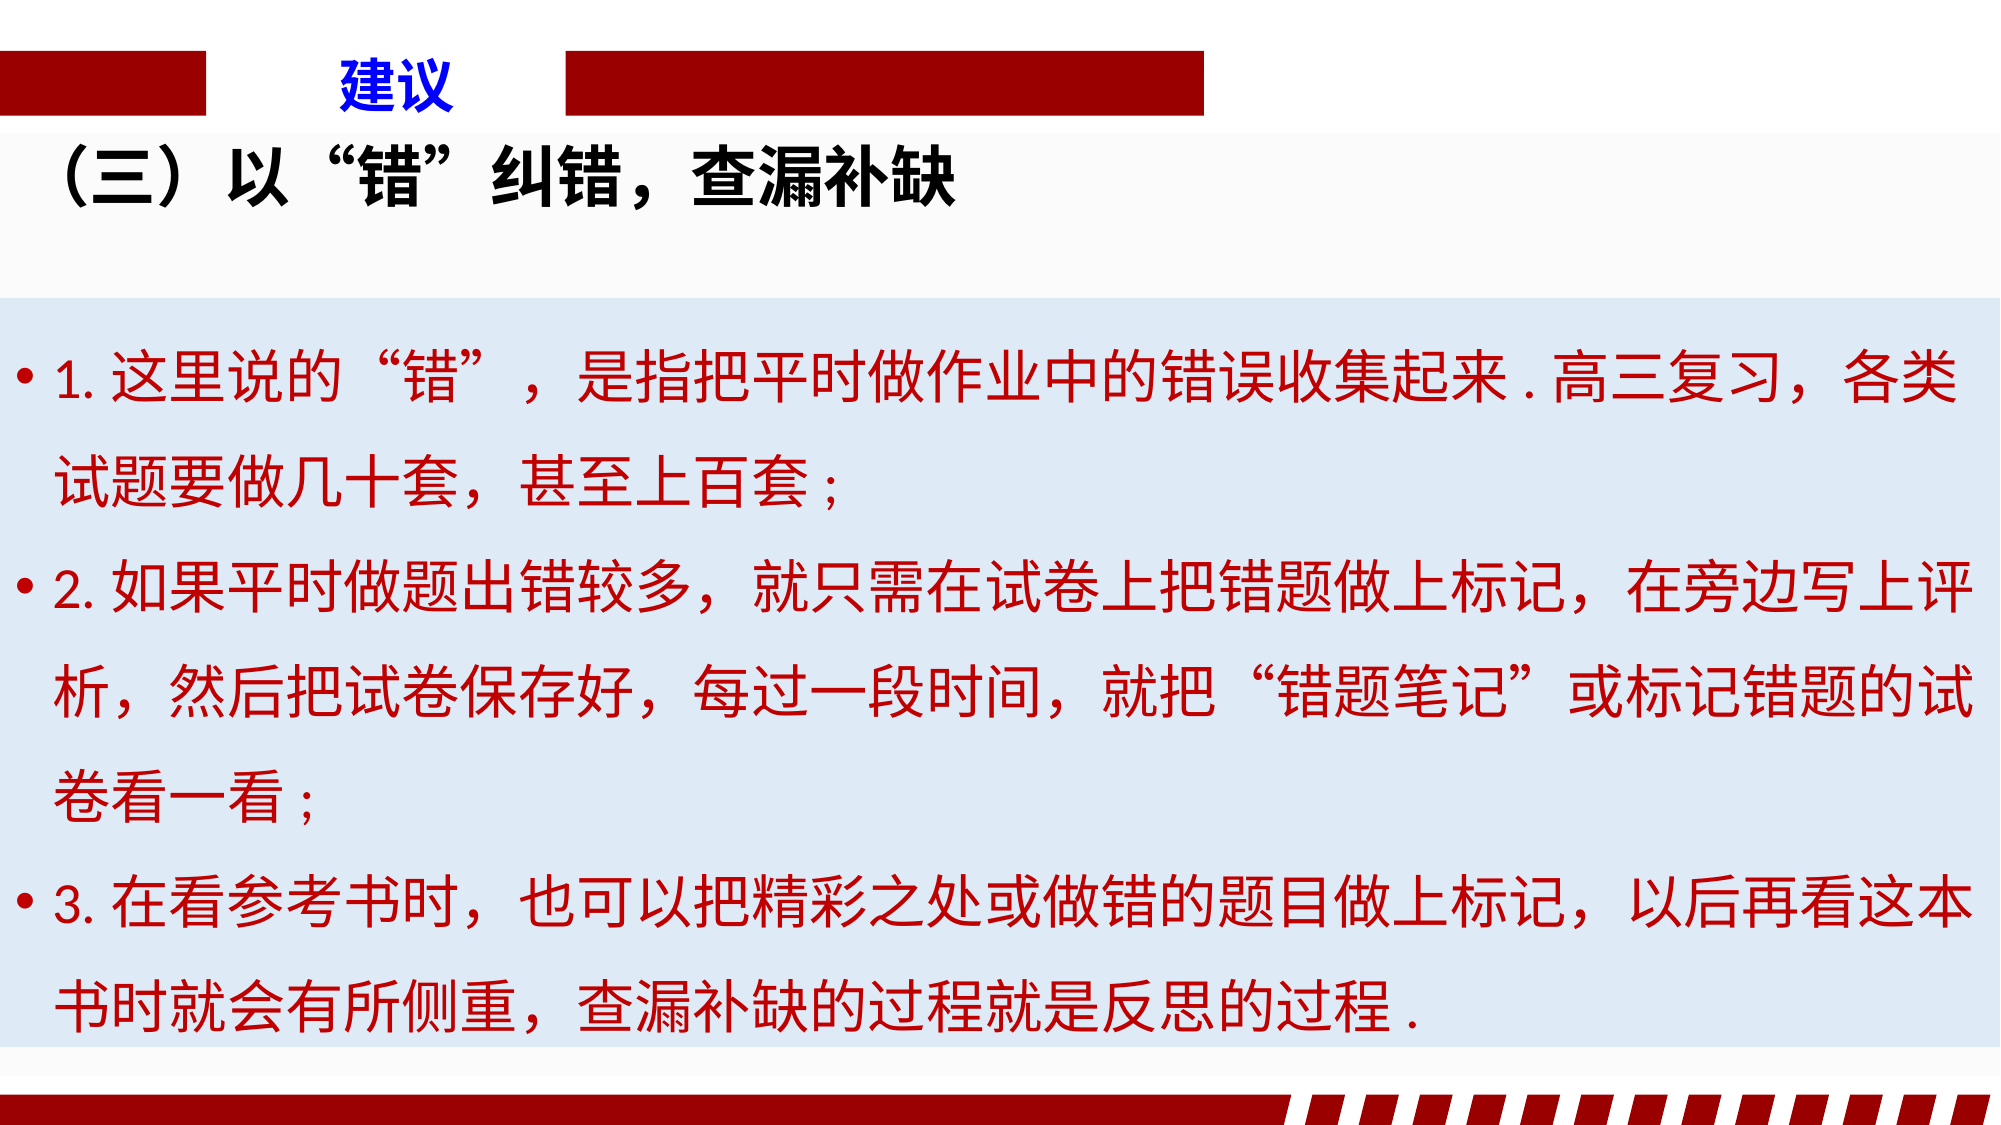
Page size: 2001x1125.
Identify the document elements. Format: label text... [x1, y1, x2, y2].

text_box [0, 1093, 1293, 1125]
text_box [566, 50, 1205, 117]
text_box [1303, 1093, 1347, 1125]
text_box [1626, 1093, 1670, 1125]
text_box [1680, 1093, 1723, 1125]
text_box （三）以“错”纠错，查漏补缺 [8, 127, 2000, 222]
text_box [1465, 1093, 1508, 1125]
text_box [1949, 1093, 1992, 1125]
text_box [1572, 1093, 1616, 1125]
text_box [1733, 1093, 1777, 1125]
text_box [1787, 1093, 1831, 1125]
text_box [0, 50, 207, 117]
text_box 建议 [227, 41, 566, 127]
text_box [1895, 1093, 1938, 1125]
text_box [1411, 1093, 1454, 1125]
text_box [1518, 1093, 1562, 1125]
text_box [1357, 1093, 1401, 1125]
text_box 1.这里说的“错”，是指把平时做作业中的错误收集起来.高三复习，各类试题要做几十套，甚至上百套; 2.如果平时做题出错较多，就只需在试卷上把错题做上标记，在旁边写上评析，然后把试卷保存好，每过一段时间，就把“错题笔记”或标记错题的试卷看一看; 3.在看参考书时，也可以把精彩之处或做错的题目做上标记，以后再看这本书时就会有所侧重，查漏补缺的过程就是反思的过程. [0, 297, 2000, 1048]
text_box [1841, 1093, 1885, 1125]
